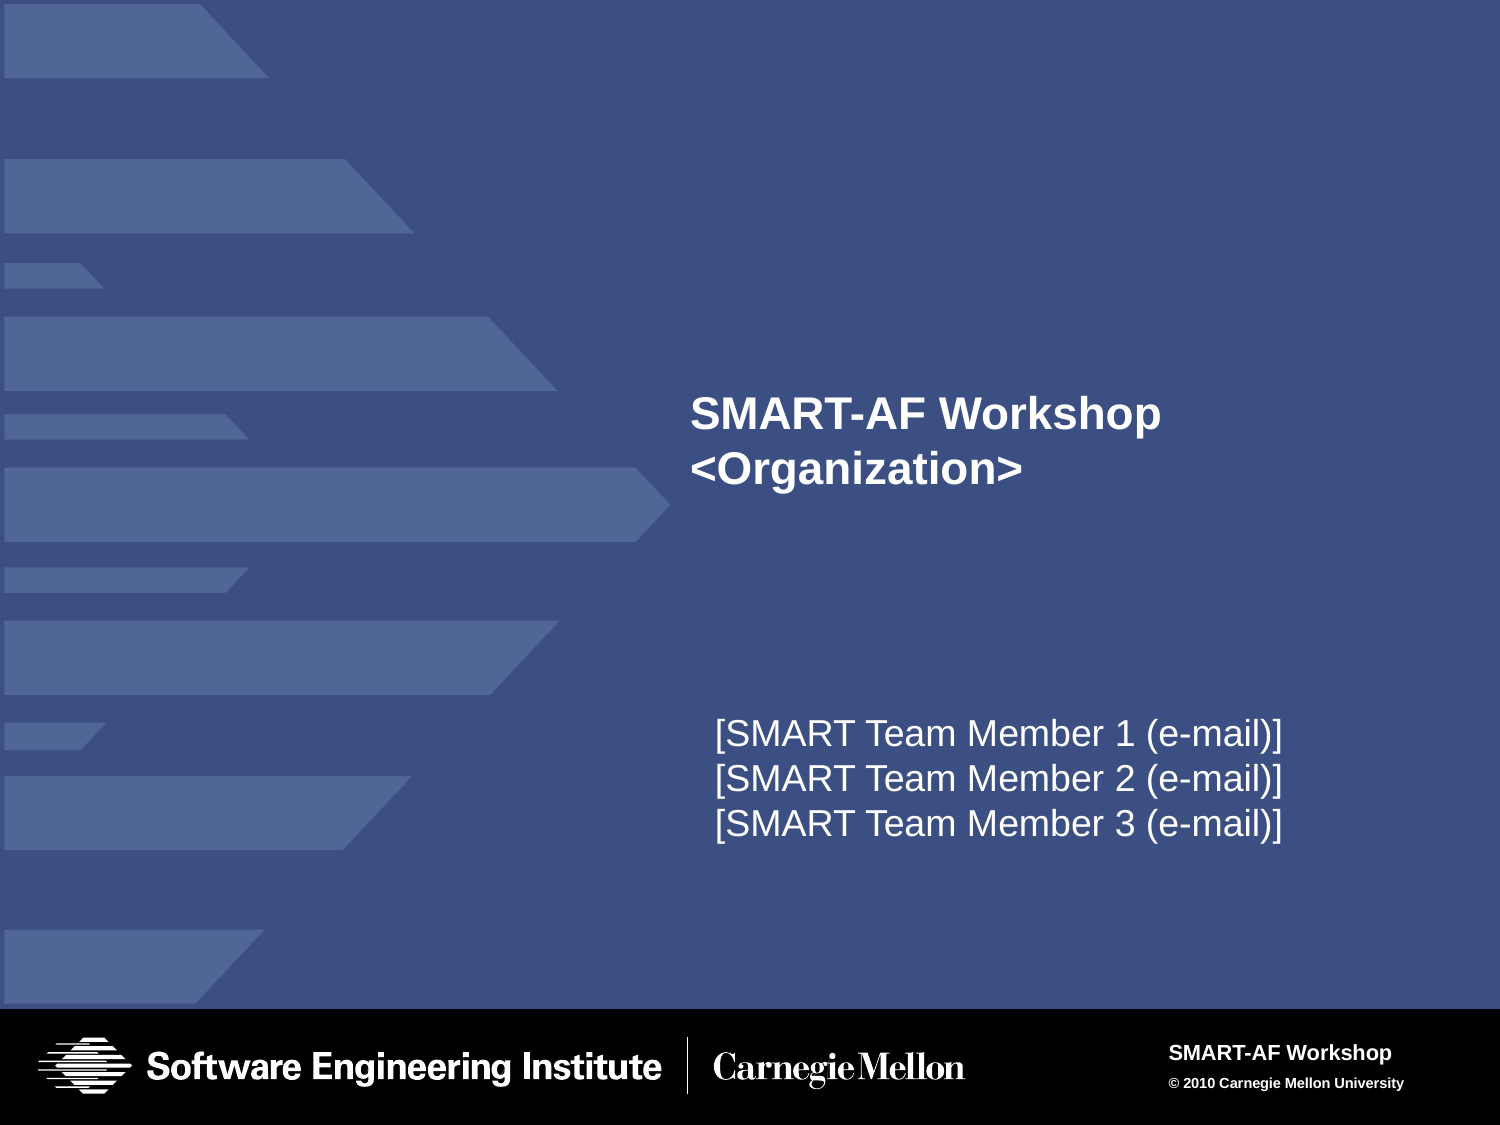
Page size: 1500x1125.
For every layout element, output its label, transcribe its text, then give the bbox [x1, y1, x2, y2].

title SMART-AF Workshop <Organization> [674, 376, 1500, 503]
subtitle [SMART Team Member 1 (e-mail)] [SMART Team Member 2 (e-mail)] [SMART Team Member 3 (e-mail)] [699, 701, 1401, 927]
